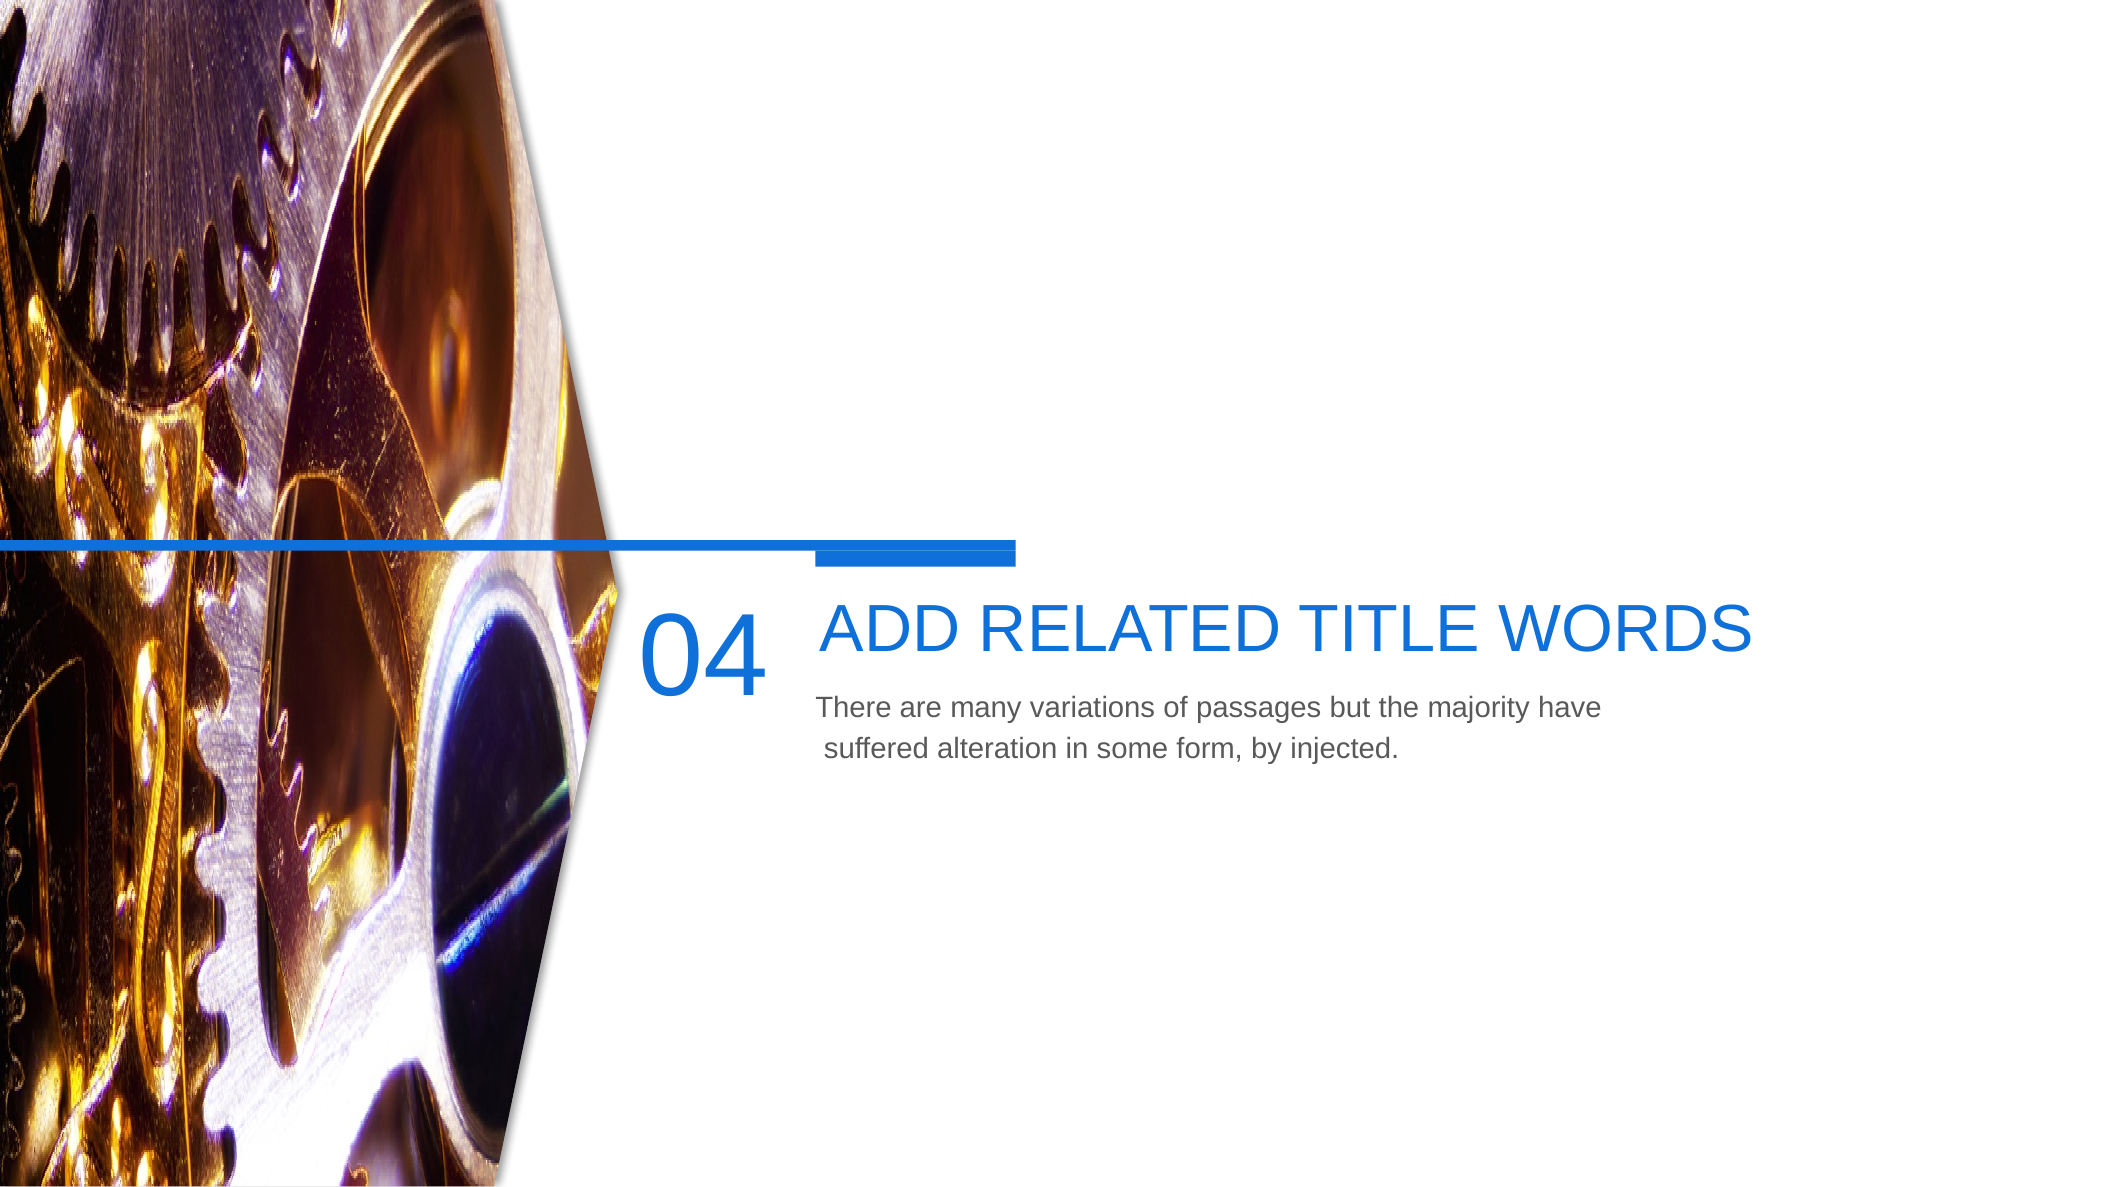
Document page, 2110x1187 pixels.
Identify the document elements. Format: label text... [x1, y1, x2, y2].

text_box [0, 539, 1016, 567]
text_box There are many variations of passages but the majority have suffered alteration in some form, by injected. [815, 688, 1610, 765]
text_box [0, 567, 617, 1187]
text_box [0, 0, 608, 539]
text_box 04 [617, 570, 789, 726]
text_box ADD RELATED TITLE WORDS [819, 584, 1756, 665]
